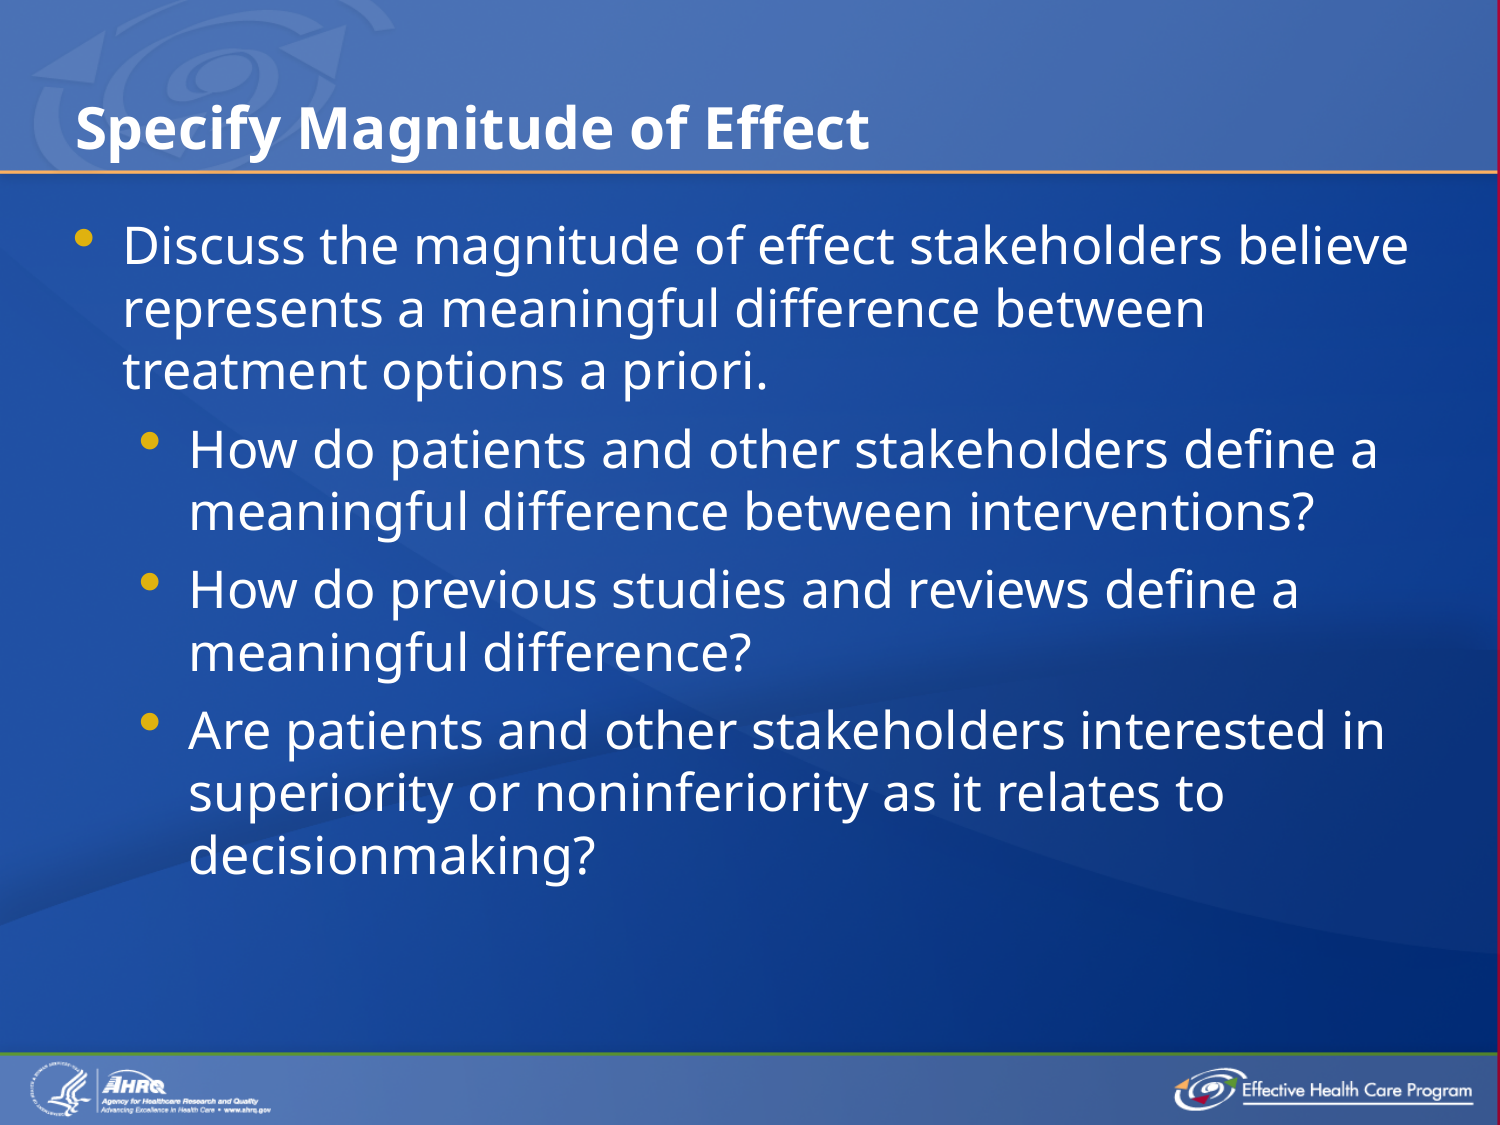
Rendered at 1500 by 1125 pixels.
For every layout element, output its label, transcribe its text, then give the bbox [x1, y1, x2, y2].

title Specify Magnitude of Effect [75, 21, 1425, 163]
list Discuss the magnitude of effect stakeholders believe represents a meaningful difference between treatment options a priori. How do patients and other stakeholders define a meaningful difference between interventions? How do previous studies and reviews define a meaningful difference? Are patients and other stakeholders interested in superiority or noninferiority as it relates to decisionmaking? [75, 213, 1425, 1005]
picture [0, 0, 1500, 1125]
